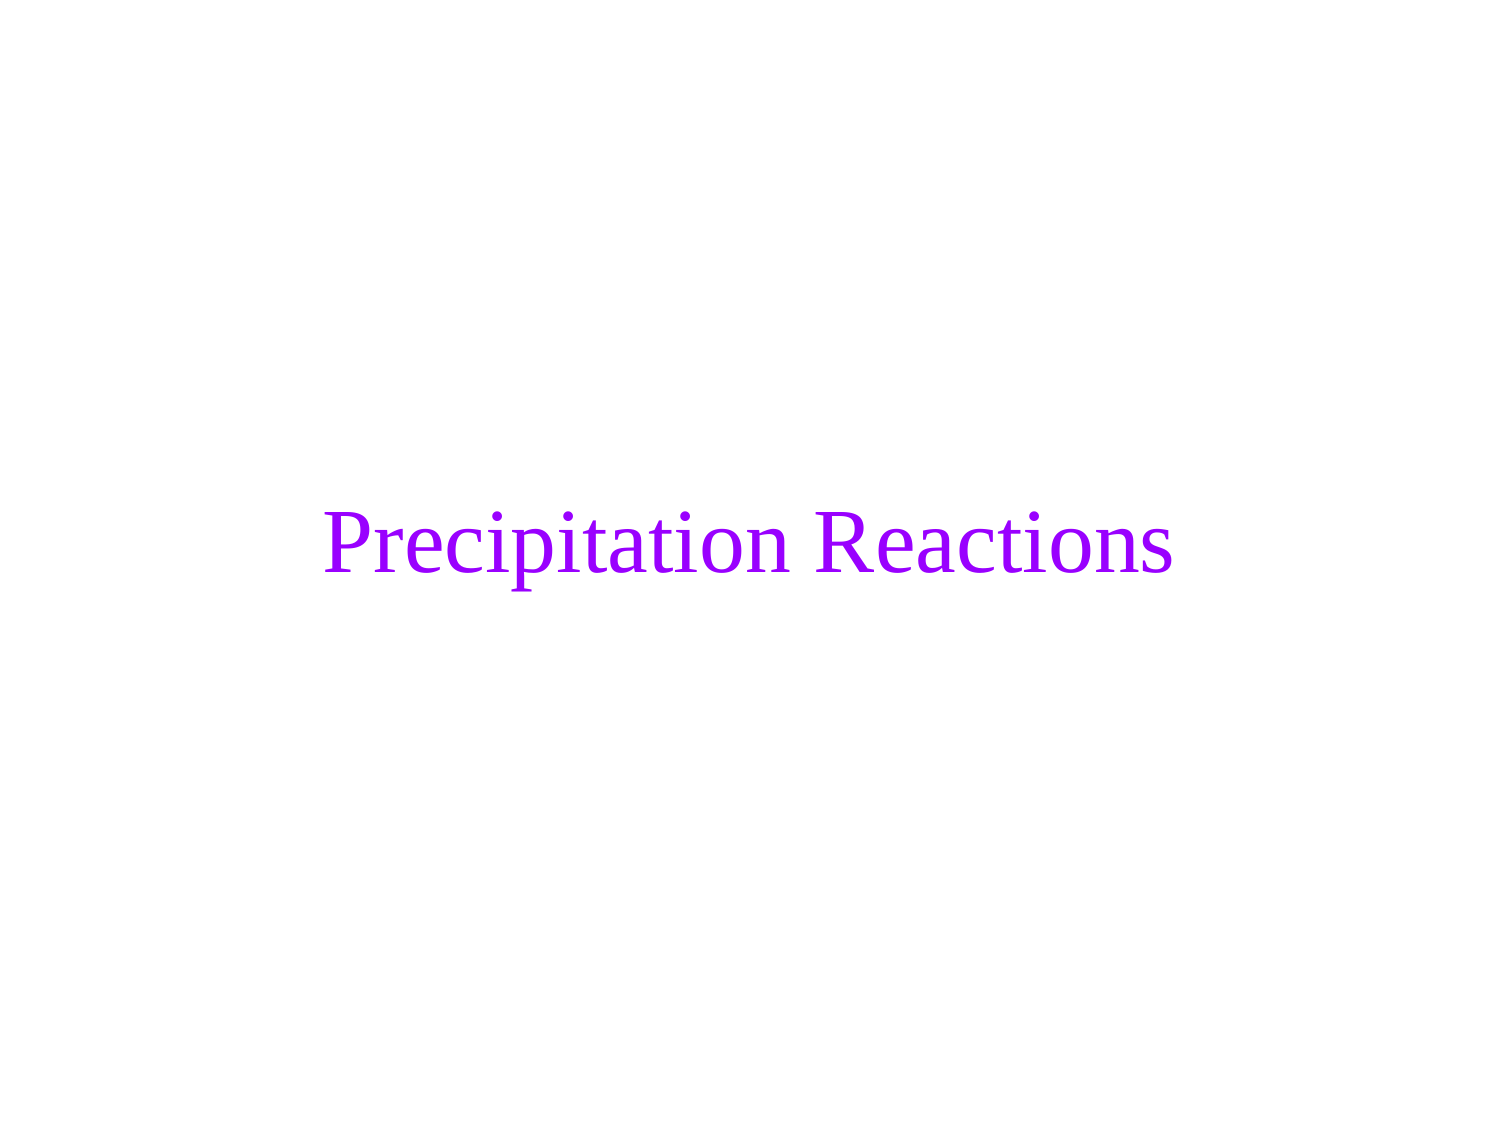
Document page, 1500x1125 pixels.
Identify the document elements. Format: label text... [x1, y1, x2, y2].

text_box Precipitation Reactions [112, 442, 1388, 630]
